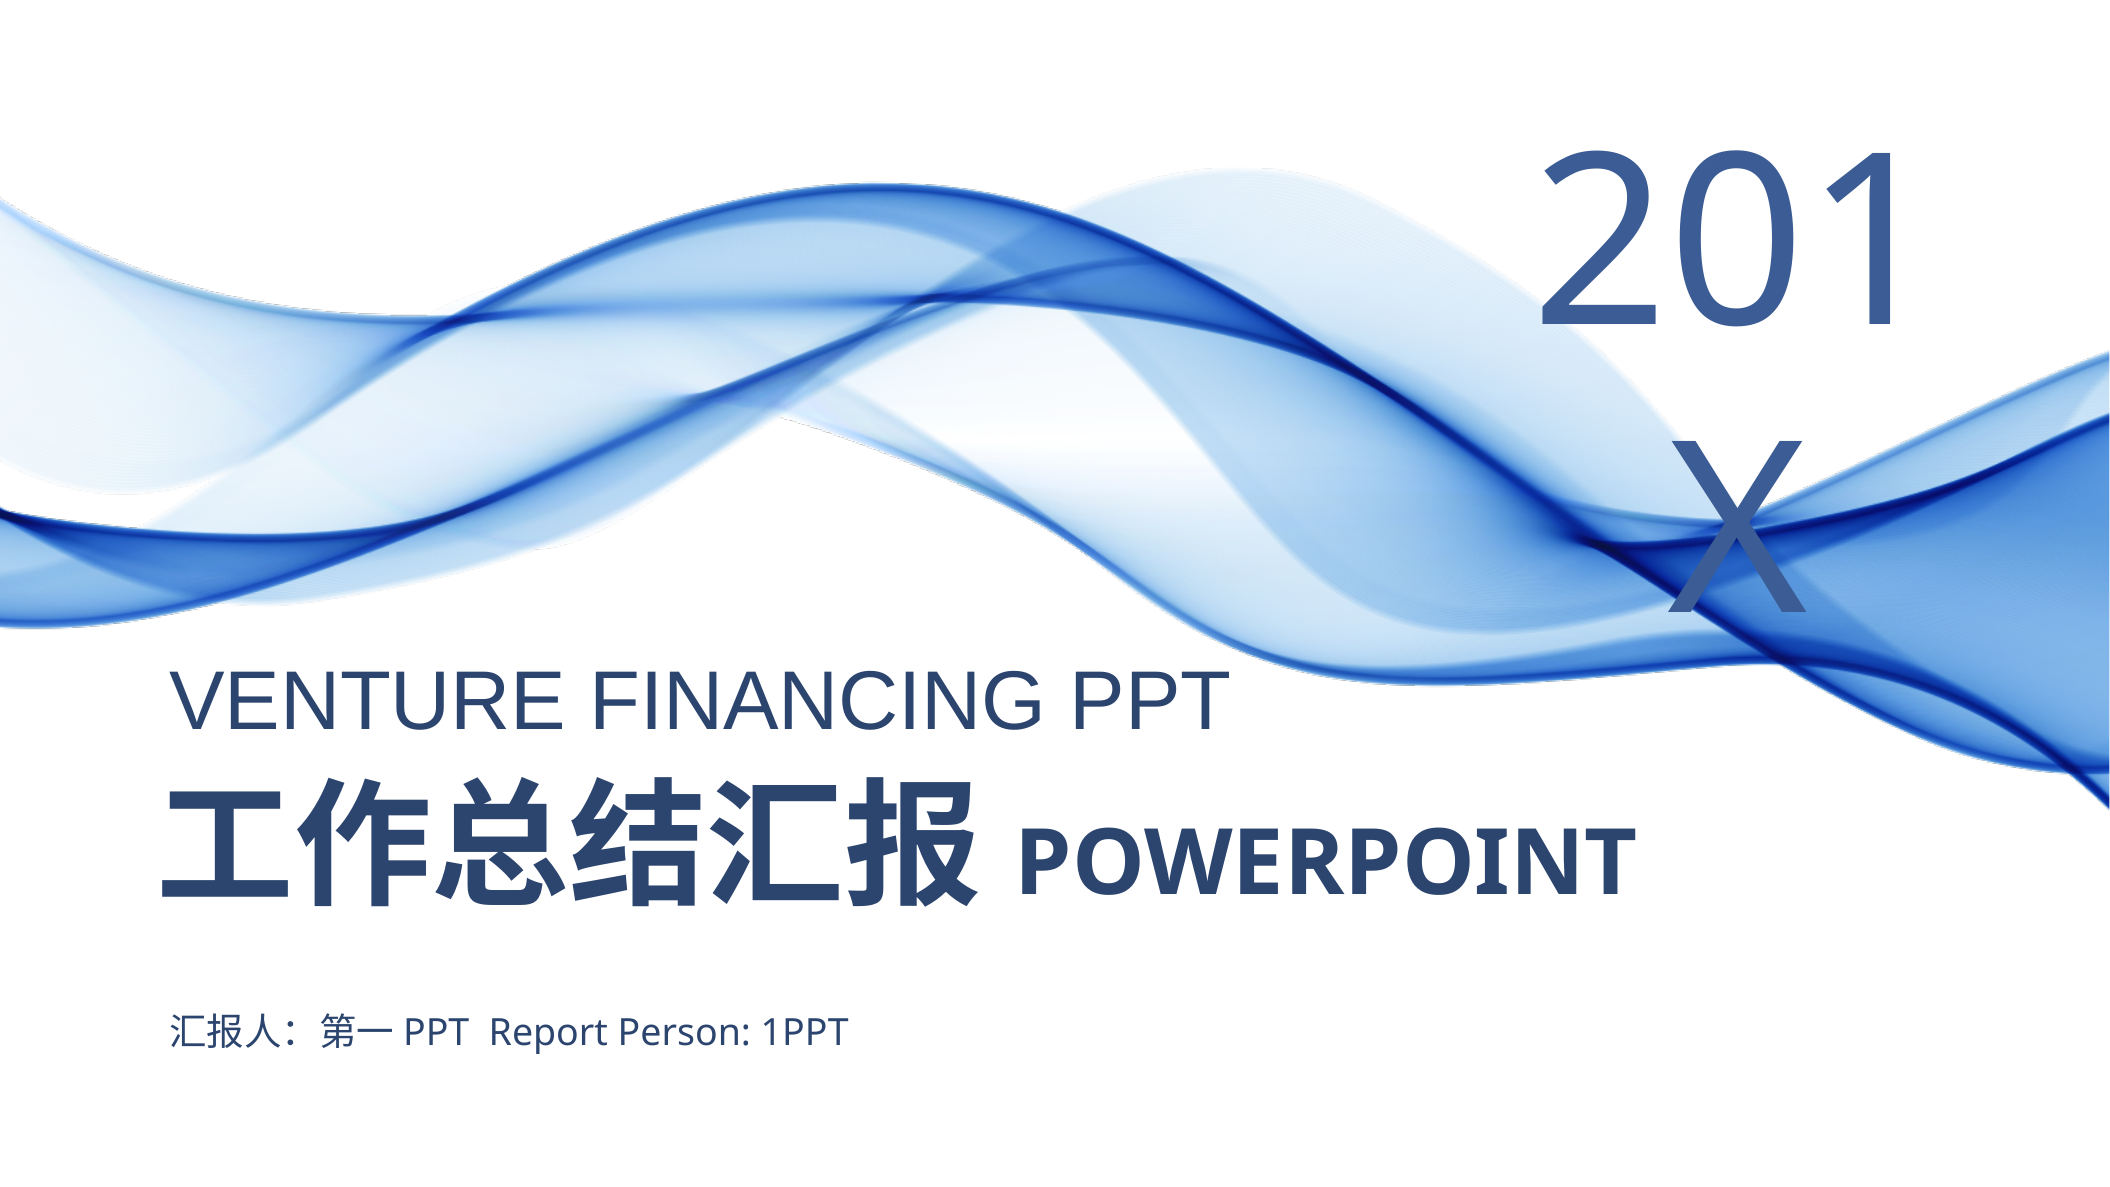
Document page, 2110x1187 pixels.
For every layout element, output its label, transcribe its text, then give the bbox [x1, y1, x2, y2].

text_box 201X [1468, 85, 2007, 159]
picture [0, 159, 2110, 819]
text_box 工作总结汇报POWERPOINT [156, 819, 1645, 923]
text_box 汇报人：第一PPT Report Person: 1PPT [169, 1007, 1135, 1053]
